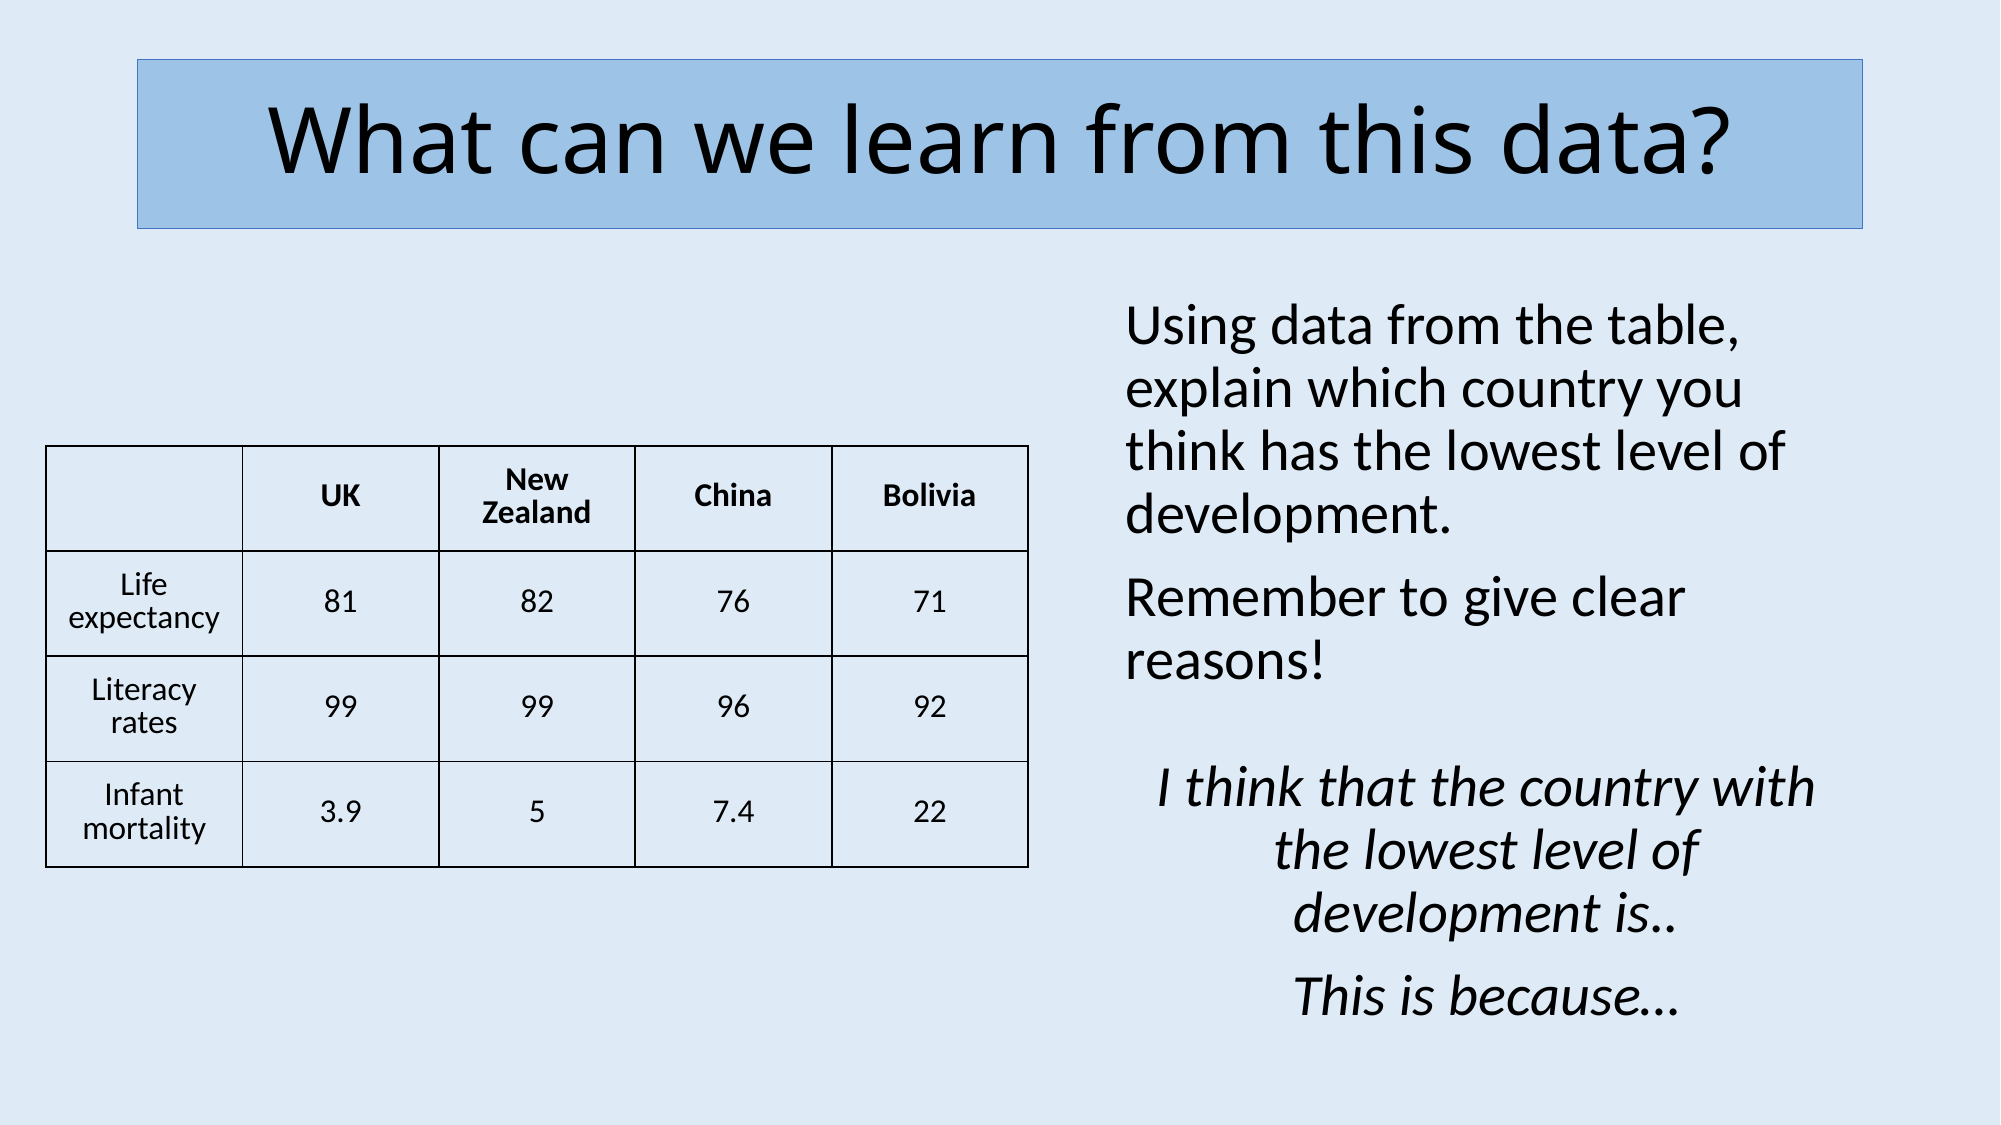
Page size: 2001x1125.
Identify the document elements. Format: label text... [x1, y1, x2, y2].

table_cell Infant mortality [47, 762, 242, 866]
table_header Bolivia [833, 447, 1027, 550]
table_cell 92 [833, 657, 1027, 761]
table_header [47, 447, 242, 550]
table_cell 76 [636, 552, 831, 655]
table_cell 71 [833, 552, 1027, 655]
table_cell 96 [636, 657, 831, 761]
list Using data from the table, explain which country you think has the lowest level of development. Remember to give clear reasons! I think that the country with the lowest level of development is.. This is because… [1110, 286, 1863, 1096]
table_cell 22 [833, 762, 1027, 866]
table_cell 82 [440, 552, 634, 655]
table_cell Life expectancy [47, 552, 242, 655]
table_cell 99 [243, 657, 438, 761]
title What can we learn from this data? [137, 59, 1863, 229]
table_cell 3.9 [243, 762, 438, 866]
table_header China [636, 447, 831, 550]
table_header New Zealand [440, 447, 634, 550]
table_header UK [243, 447, 438, 550]
table_cell 7.4 [636, 762, 831, 866]
table_cell 99 [440, 657, 634, 761]
table_cell 5 [440, 762, 634, 866]
table_cell 81 [243, 552, 438, 655]
table_cell Literacy rates [47, 657, 242, 761]
